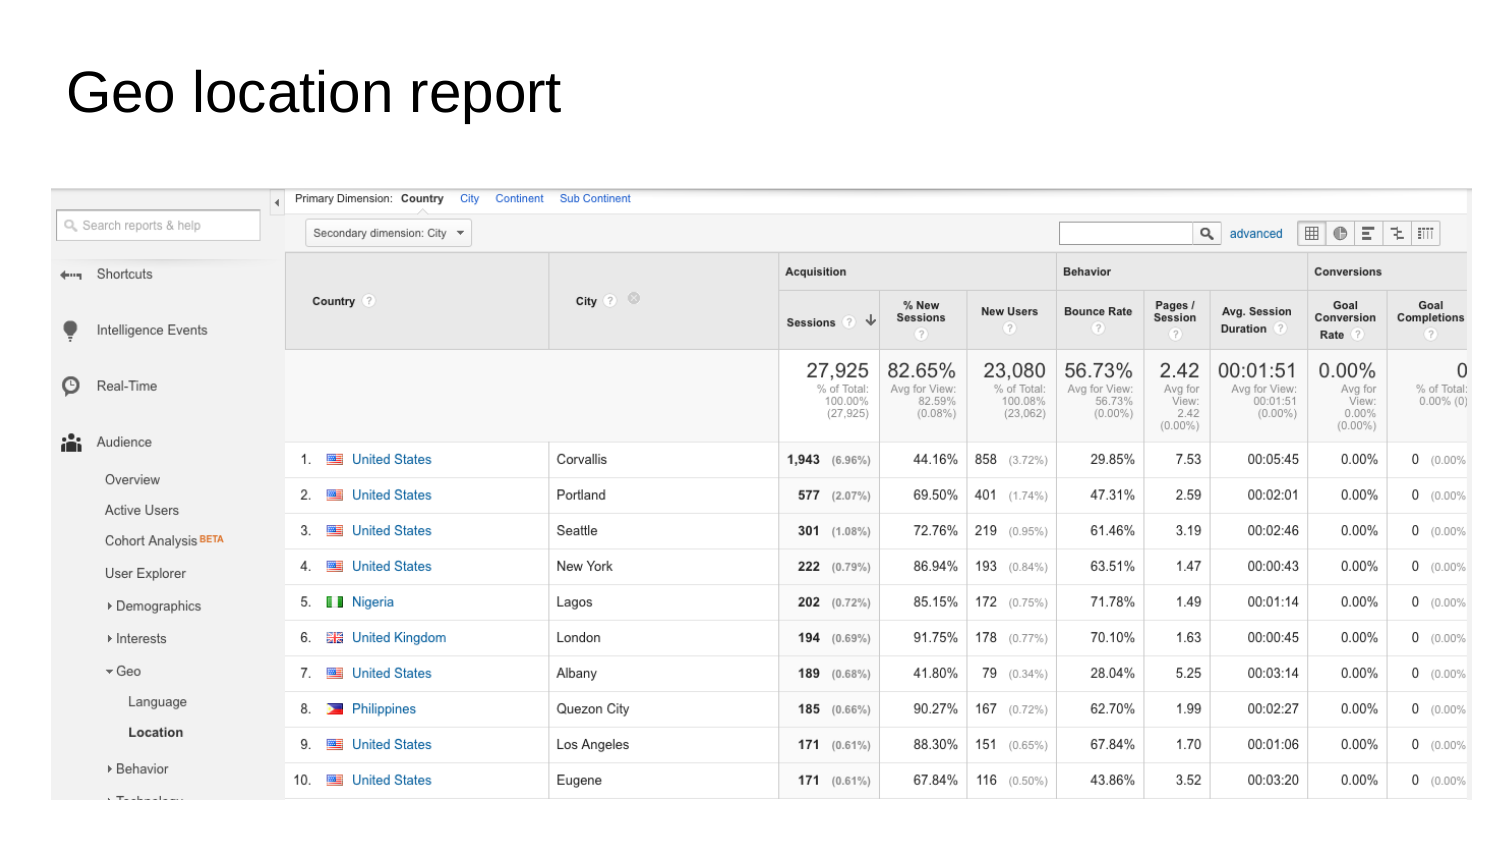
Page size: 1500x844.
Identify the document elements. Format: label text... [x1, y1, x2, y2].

title Geo location report [51, 39, 1449, 134]
picture [50, 188, 1472, 801]
